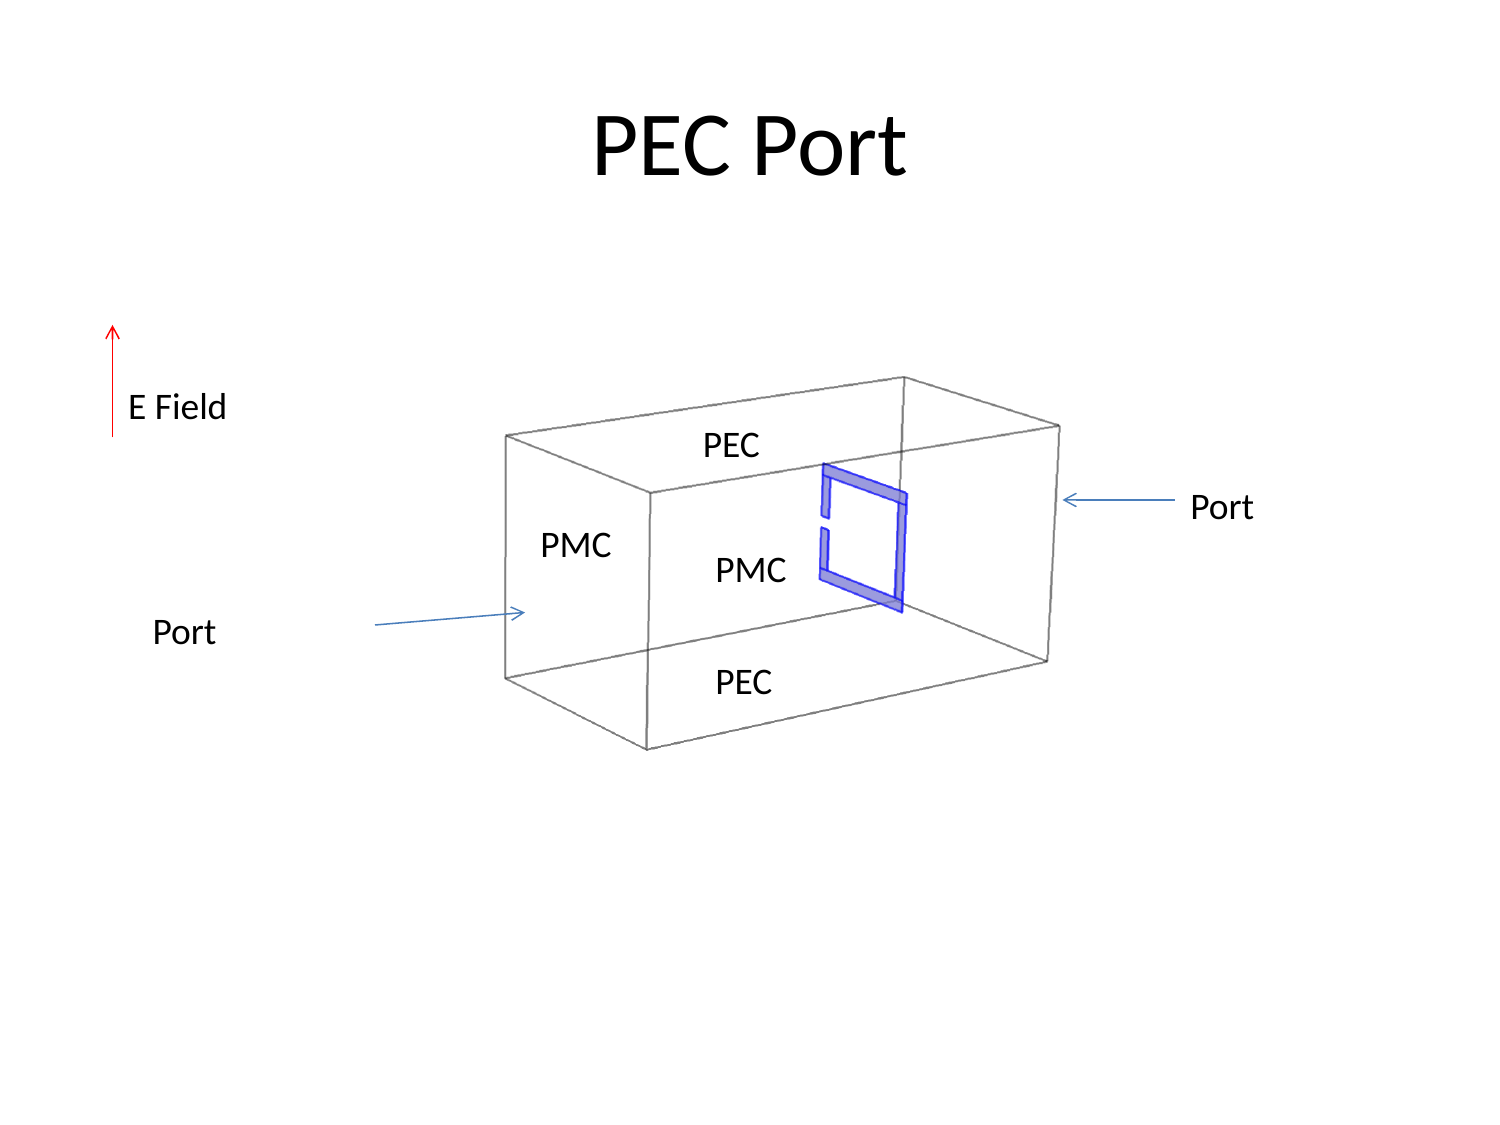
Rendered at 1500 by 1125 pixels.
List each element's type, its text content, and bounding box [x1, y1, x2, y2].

title PEC Port [75, 45, 1425, 233]
text_box Port [138, 599, 232, 660]
text_box Port [1175, 474, 1270, 535]
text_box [374, 612, 526, 626]
picture [487, 374, 1072, 755]
text_box E Field [116, 374, 243, 435]
